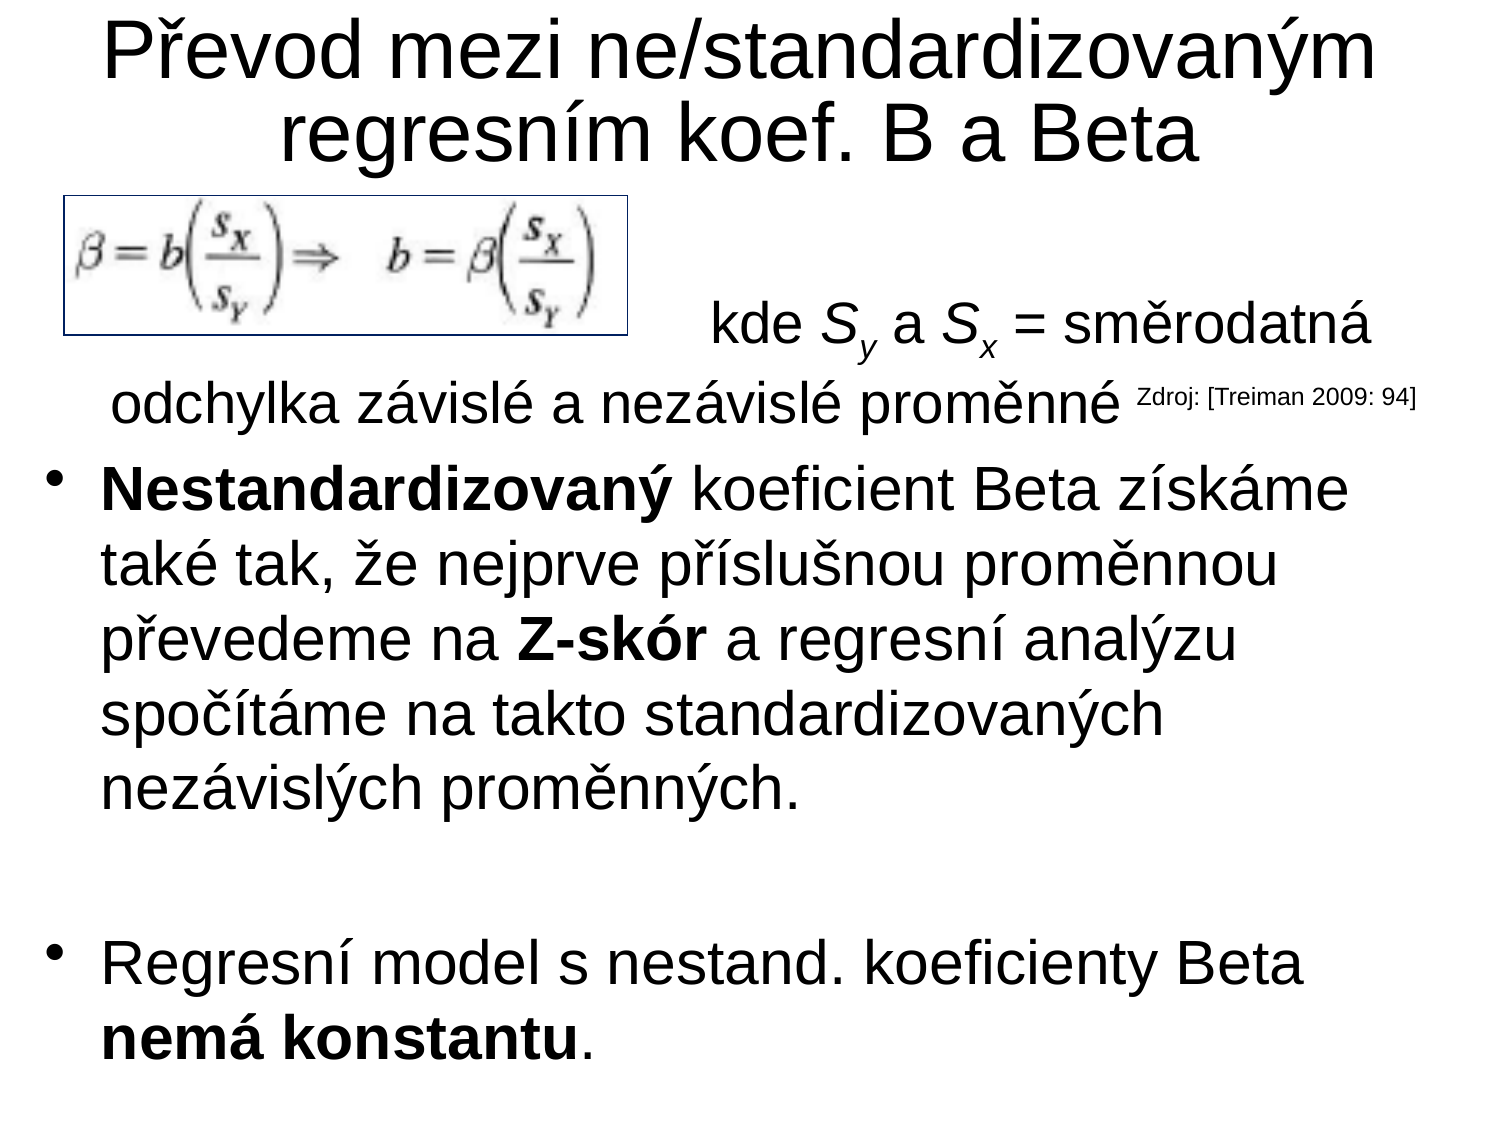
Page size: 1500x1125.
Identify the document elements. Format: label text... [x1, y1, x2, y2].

picture [64, 196, 628, 335]
text_box Zdroj: [Treiman 2009: 94] [1121, 373, 1500, 419]
title Převod mezi ne/standardizovaným regresním koef. B a Beta [64, 1, 1415, 189]
list kde Sy a Sx = směrodatná odchylka závislé a nezávislé proměnné Nestandardizovaný koeficient Beta získáme také tak, že nejprve příslušnou proměnnou převedeme na Z-skór a regresní analýzu spočítáme na takto standardizovaných nezávislých proměnných. Regresní model s nestand. koeficienty Beta nemá konstantu. [29, 196, 1459, 986]
